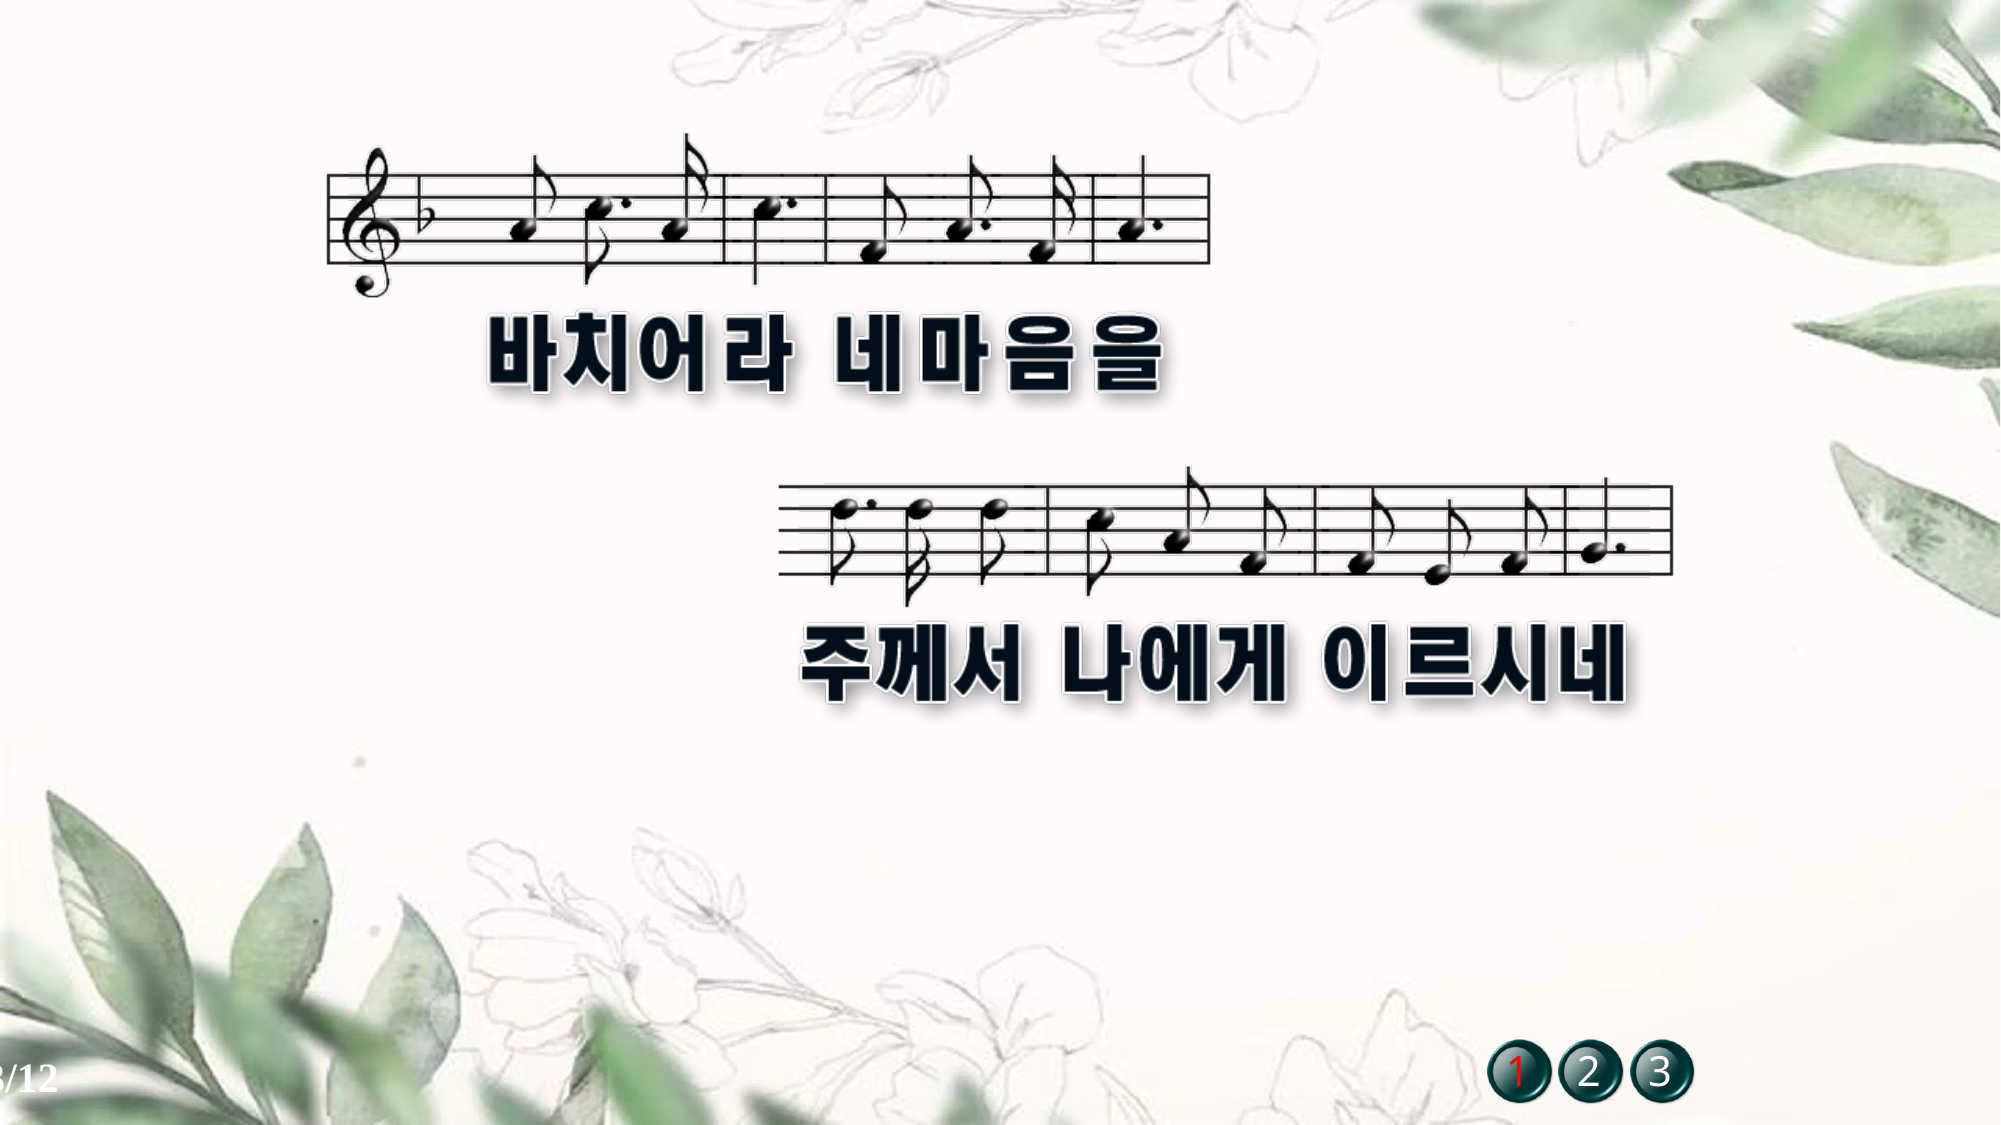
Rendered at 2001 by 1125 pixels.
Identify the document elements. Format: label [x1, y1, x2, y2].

picture [0, 0, 2001, 1125]
text_box [1484, 1035, 1555, 1106]
text_box [1555, 1035, 1626, 1106]
text_box [1627, 1035, 1697, 1106]
